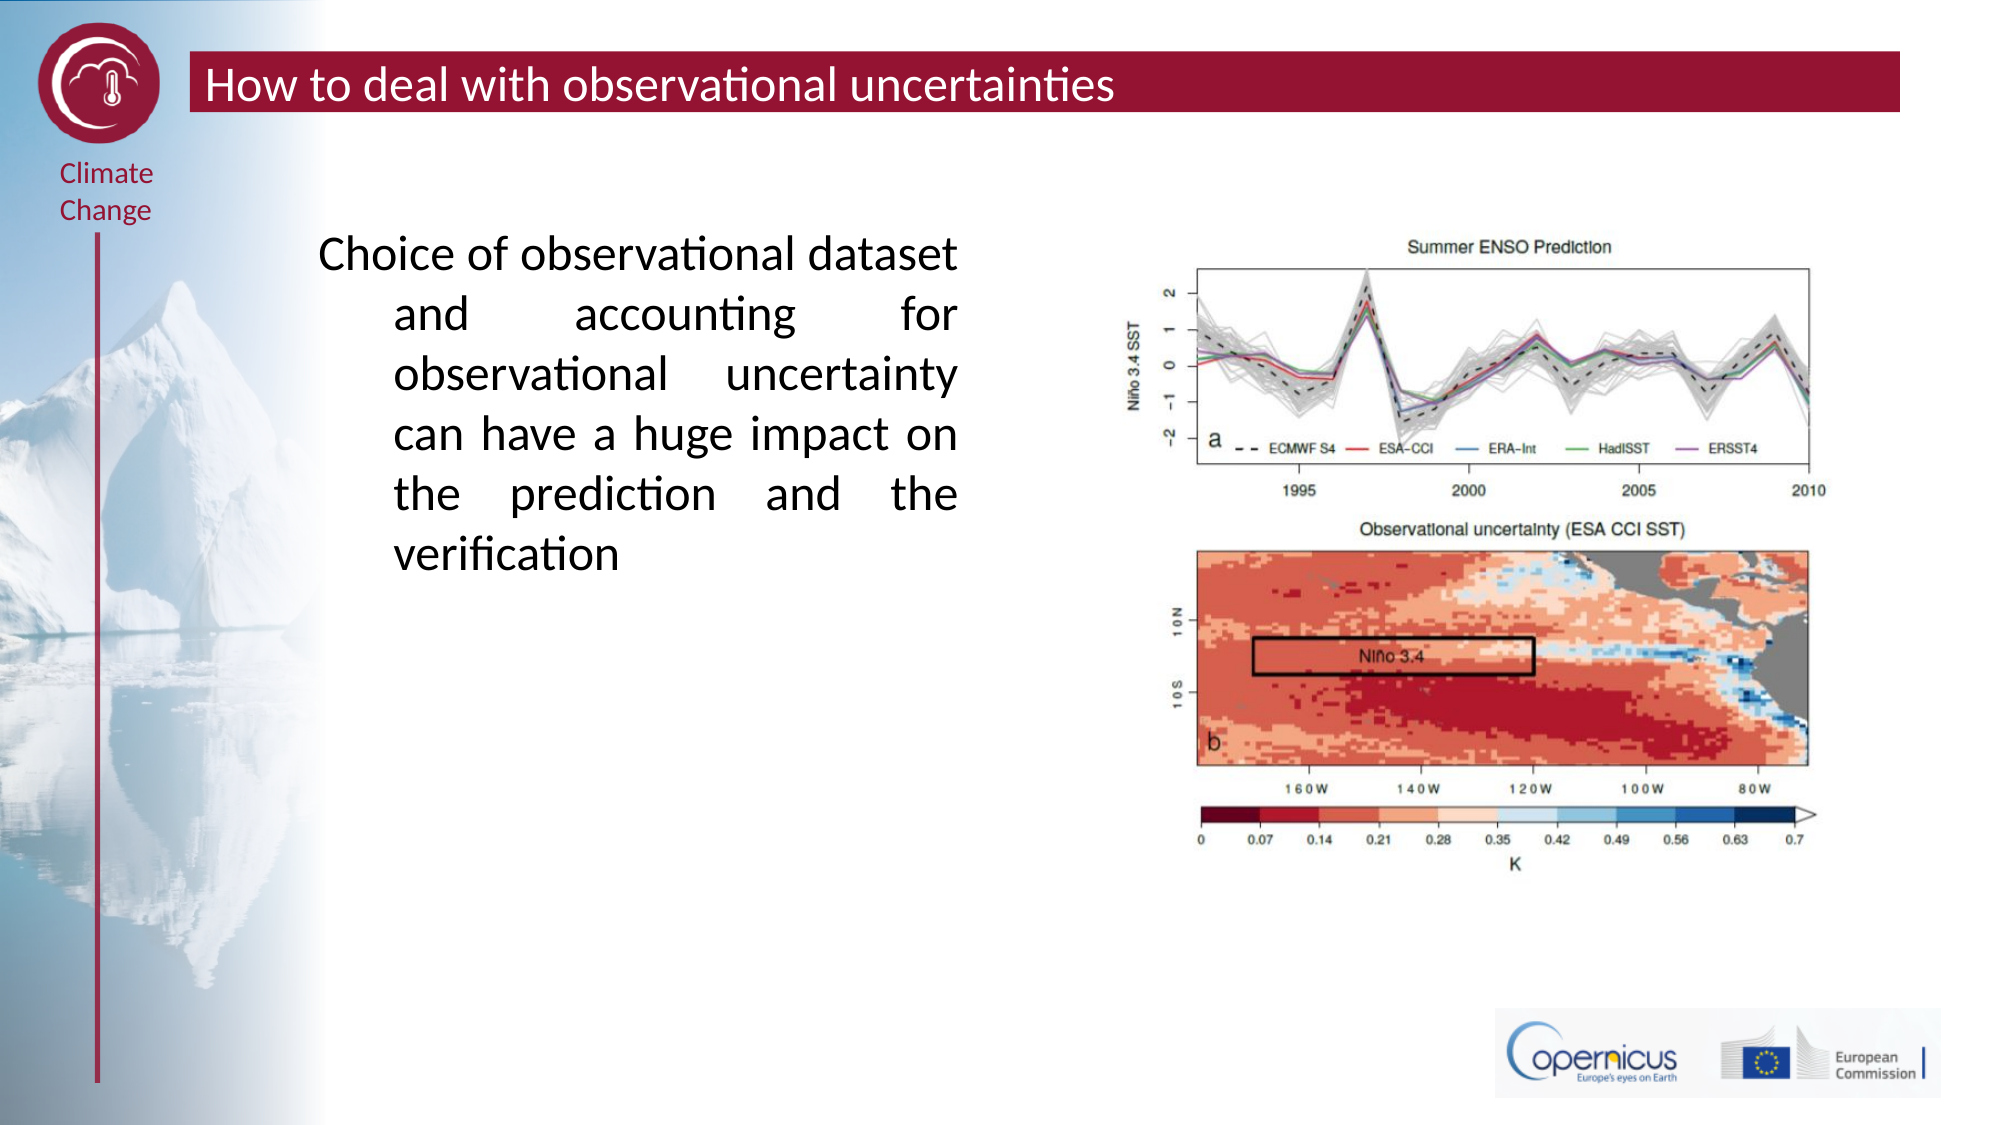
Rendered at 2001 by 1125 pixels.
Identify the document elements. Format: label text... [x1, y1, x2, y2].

title How to deal with observational uncertainties [189, 51, 1900, 113]
picture [1495, 1008, 1941, 1098]
list Choice of observational dataset and accounting for observational uncertainty can have a huge impact on the prediction and the verification [303, 153, 974, 922]
picture [1086, 212, 1856, 885]
picture [25, 4, 171, 154]
